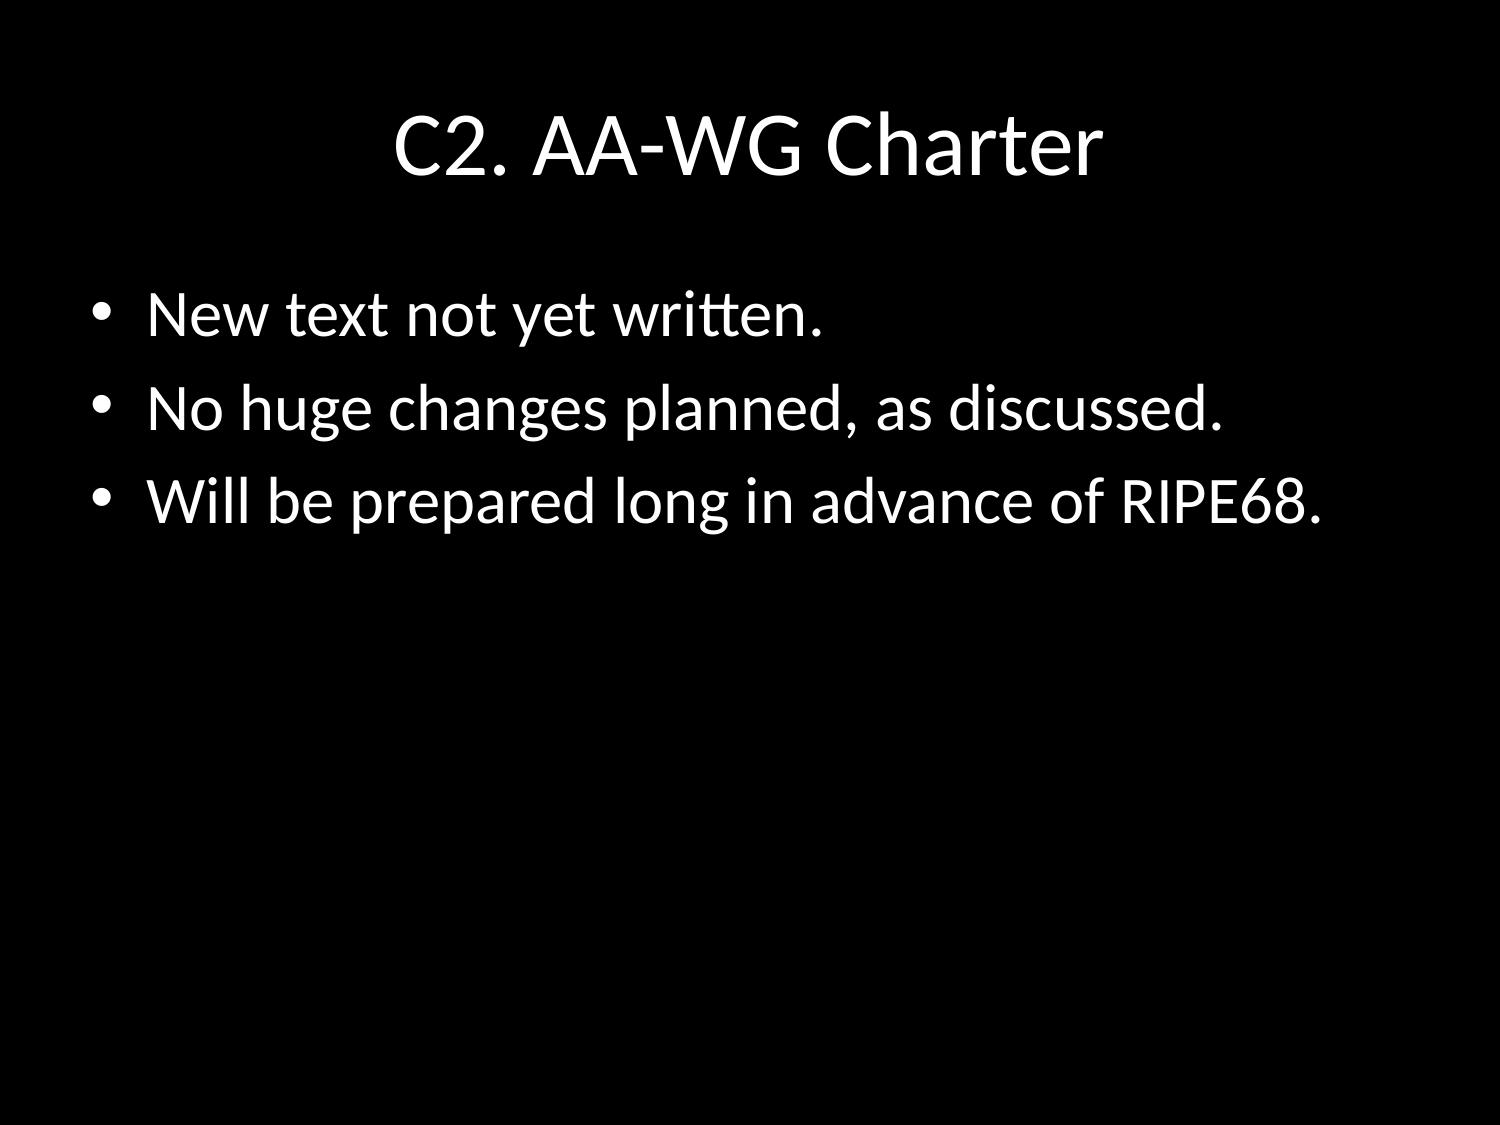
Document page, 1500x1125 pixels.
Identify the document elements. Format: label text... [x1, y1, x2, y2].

list New text not yet written. No huge changes planned, as discussed. Will be prepared long in advance of RIPE68. [75, 262, 1425, 1005]
title C2. AA-WG Charter [75, 45, 1425, 233]
